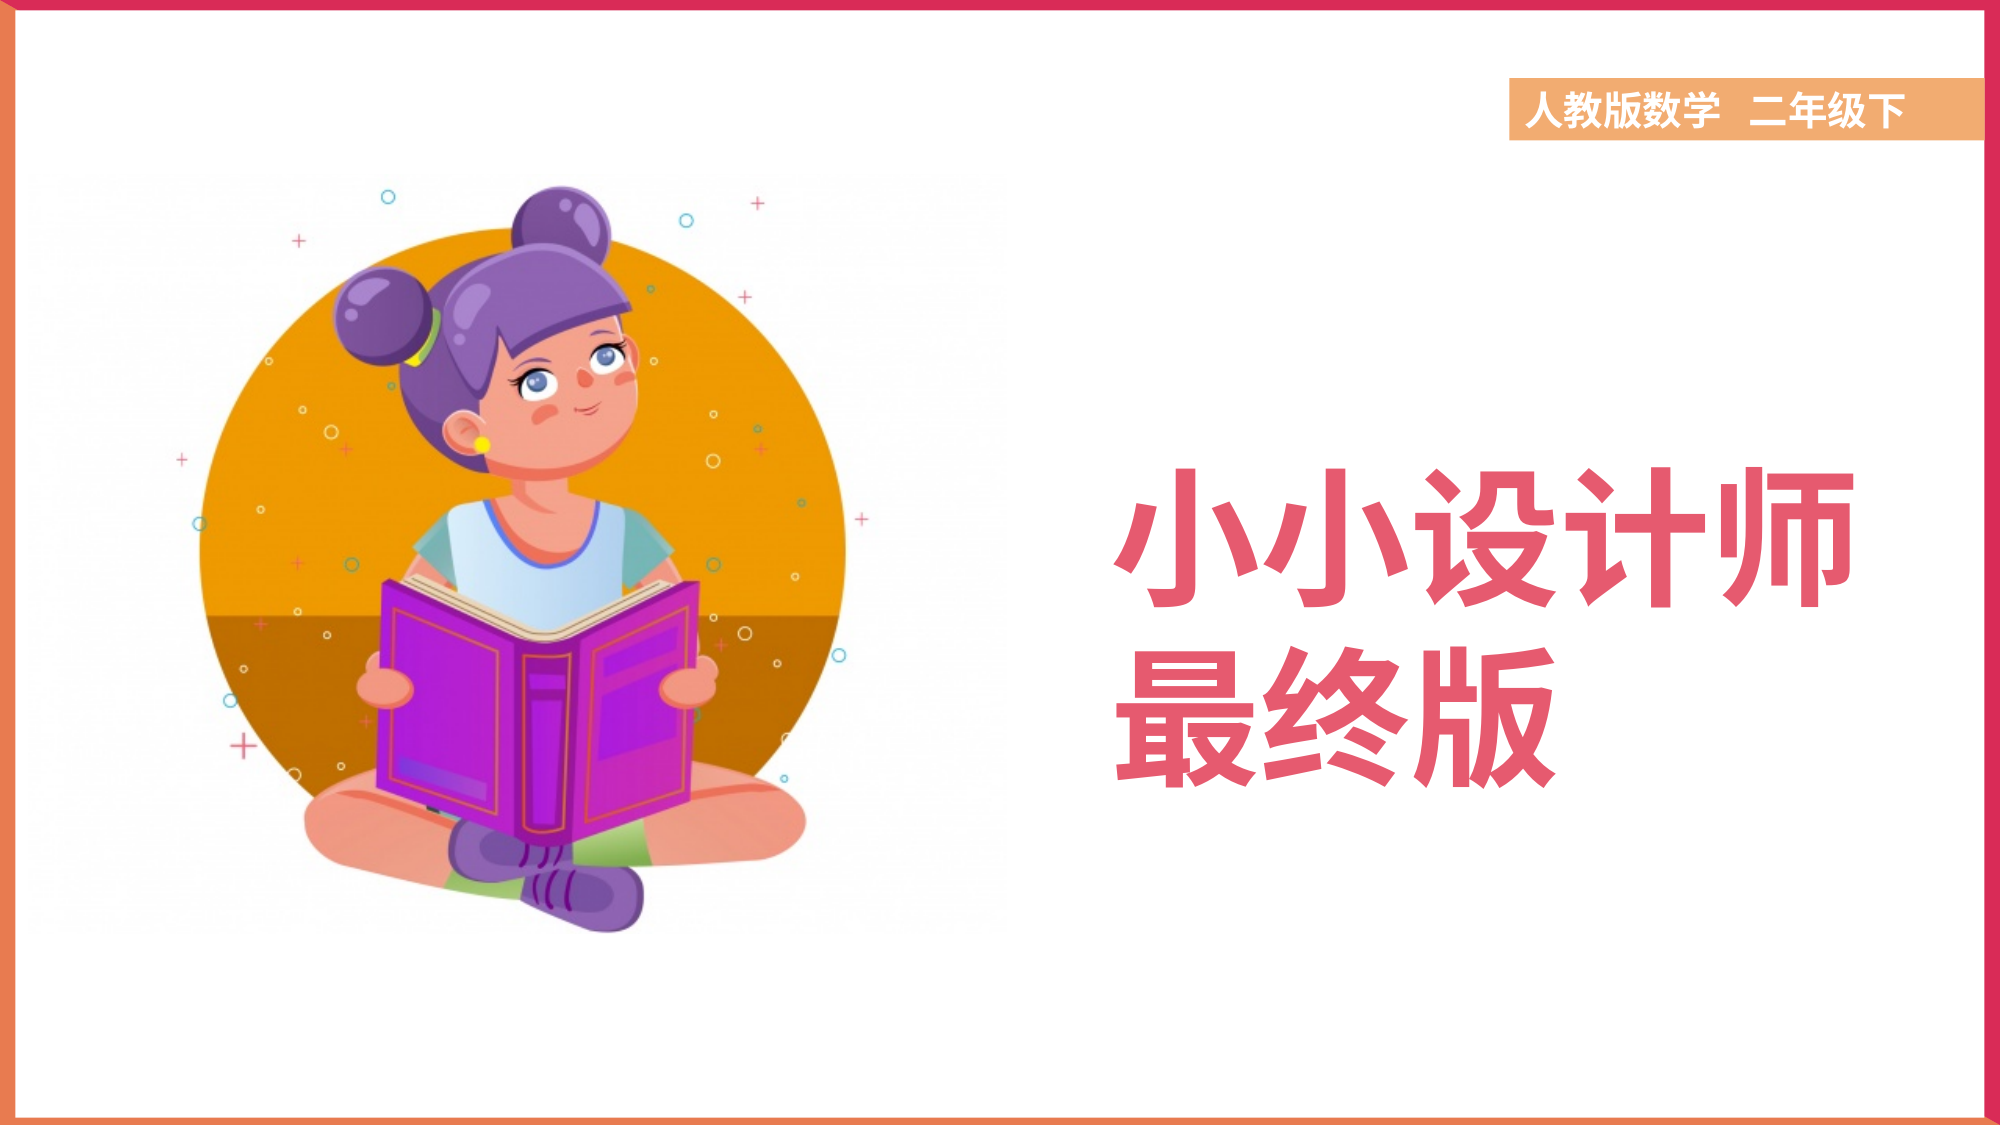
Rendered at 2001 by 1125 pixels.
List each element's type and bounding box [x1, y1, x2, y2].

text_box [0, 0, 2000, 1125]
picture [28, 174, 1007, 934]
